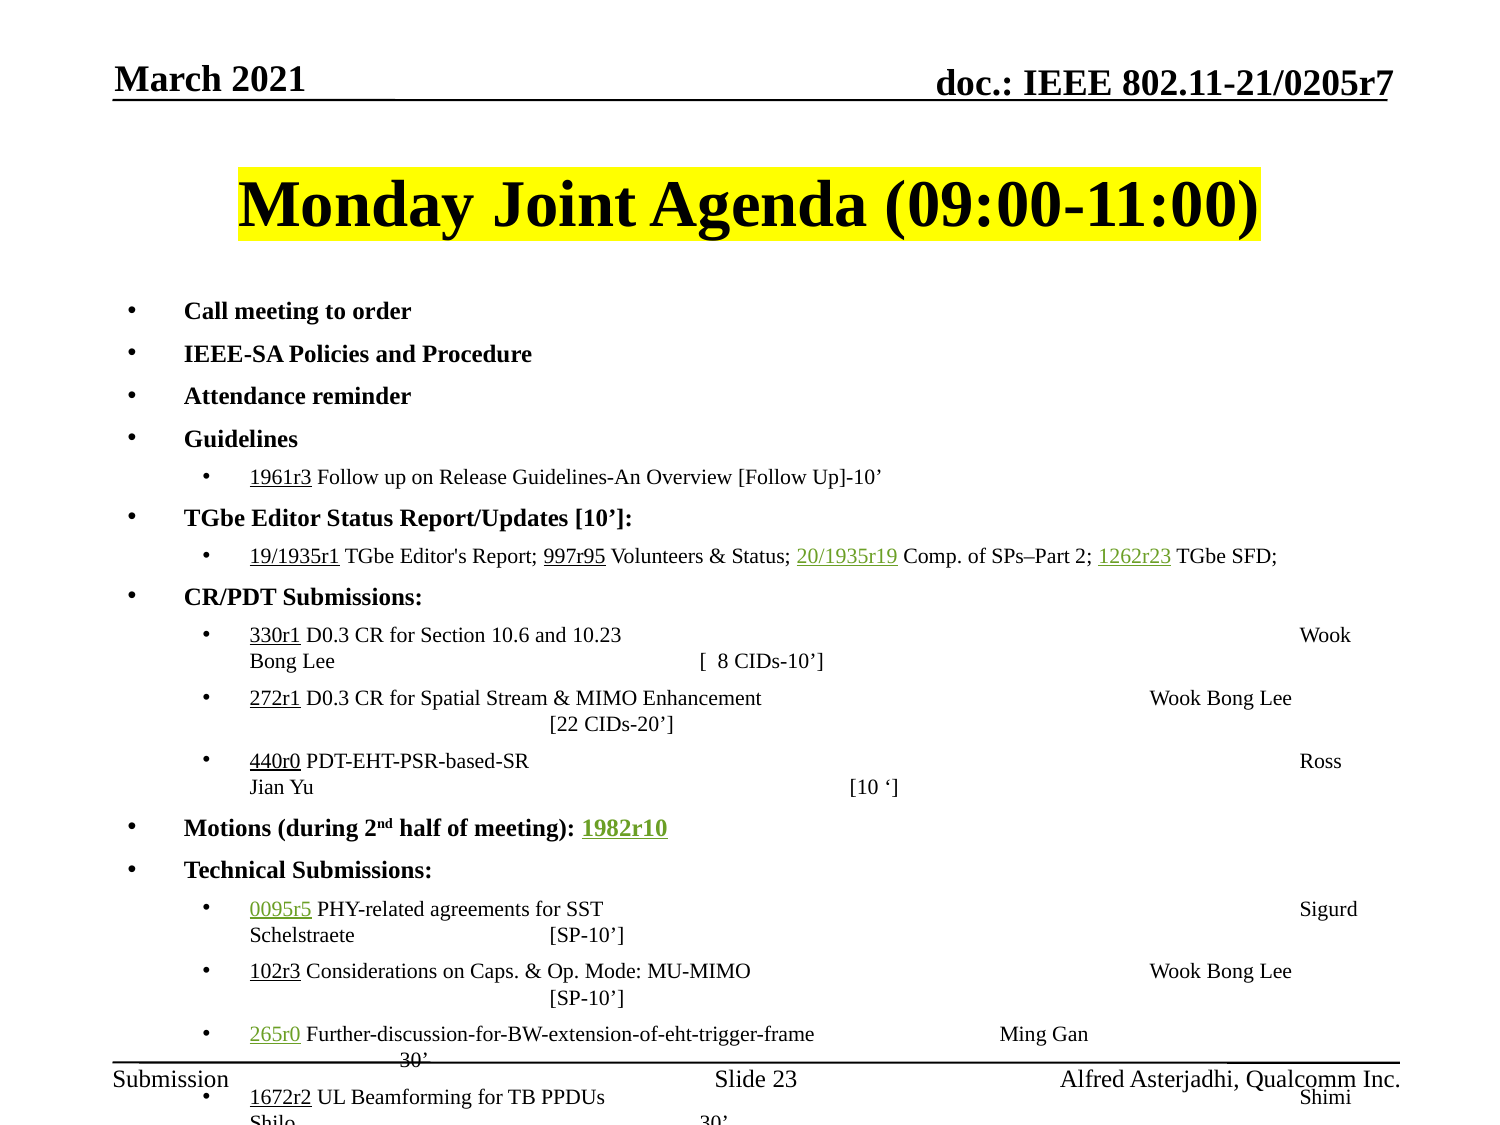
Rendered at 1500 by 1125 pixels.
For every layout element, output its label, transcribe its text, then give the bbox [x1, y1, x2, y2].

slide_number Slide 23 [712, 1061, 800, 1123]
footer Alfred Asterjadhi, Qualcomm Inc. [878, 1061, 1402, 1093]
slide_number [114, 54, 423, 100]
list Call meeting to order IEEE-SA Policies and Procedure Attendance reminder Guidelines 1961r3 Follow up on Release Guidelines-An Overview [Follow Up]-10’ TGbe Editor Status Report/Updates [10’]: 19/1935r1 TGbe Editor's Report; 997r95 Volunteers & Status; 20/1935r19 Comp. of SPs–Part 2; 1262r23 TGbe SFD; CR/PDT Submissions: 330r1 D0.3 CR for Section 10.6 and 10.23 Wook Bong Lee [ 8 CIDs-10’] 272r1 D0.3 CR for Spatial Stream & MIMO Enhancement Wook Bong Lee [22 CIDs-20’] 440r0 PDT-EHT-PSR-based-SR Ross Jian Yu [10 ‘] Motions (during 2nd half of meeting): 1982r10 Technical Submissions: 0095r5 PHY-related agreements for SST Sigurd Schelstraete [SP-10’] 102r3 Considerations on Caps. & Op. Mode: MU-MIMO Wook Bong Lee [SP-10’] 265r0 Further-discussion-for-BW-extension-of-eht-trigger-frame Ming Gan 30’ 1672r2 UL Beamforming for TB PPDUs Shimi Shilo 30’ AoB: Adjourn [112, 286, 1388, 1063]
title Monday Joint Agenda (09:00-11:00) [112, 112, 1388, 286]
